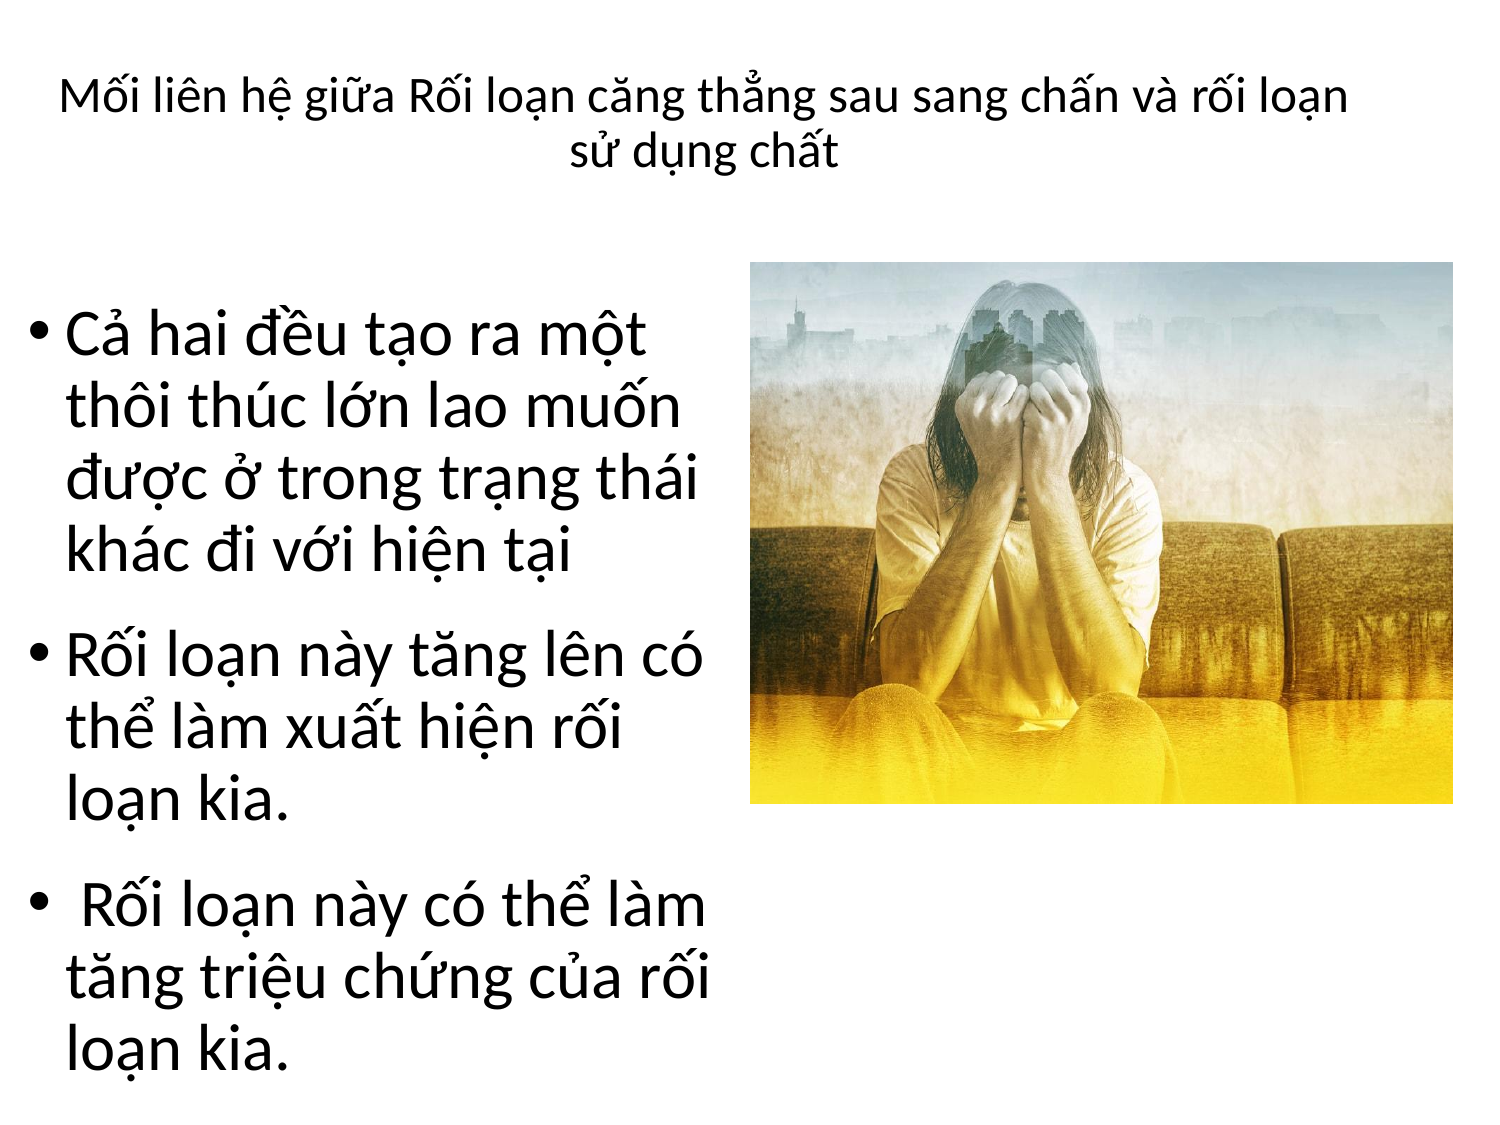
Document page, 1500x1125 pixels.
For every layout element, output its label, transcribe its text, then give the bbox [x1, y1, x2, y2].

title Mối liên hệ giữa Rối loạn căng thẳng sau sang chấn và rối loạn sử dụng chất [12, 59, 1397, 188]
picture [749, 262, 1453, 804]
list Cả hai đều tạo ra một thôi thúc lớn lao muốn được ở trong trạng thái khác đi với hiện tại Rối loạn này tăng lên có thể làm xuất hiện rối loạn kia. Rối loạn này có thể làm tăng triệu chứng của rối loạn kia. [12, 290, 750, 1125]
